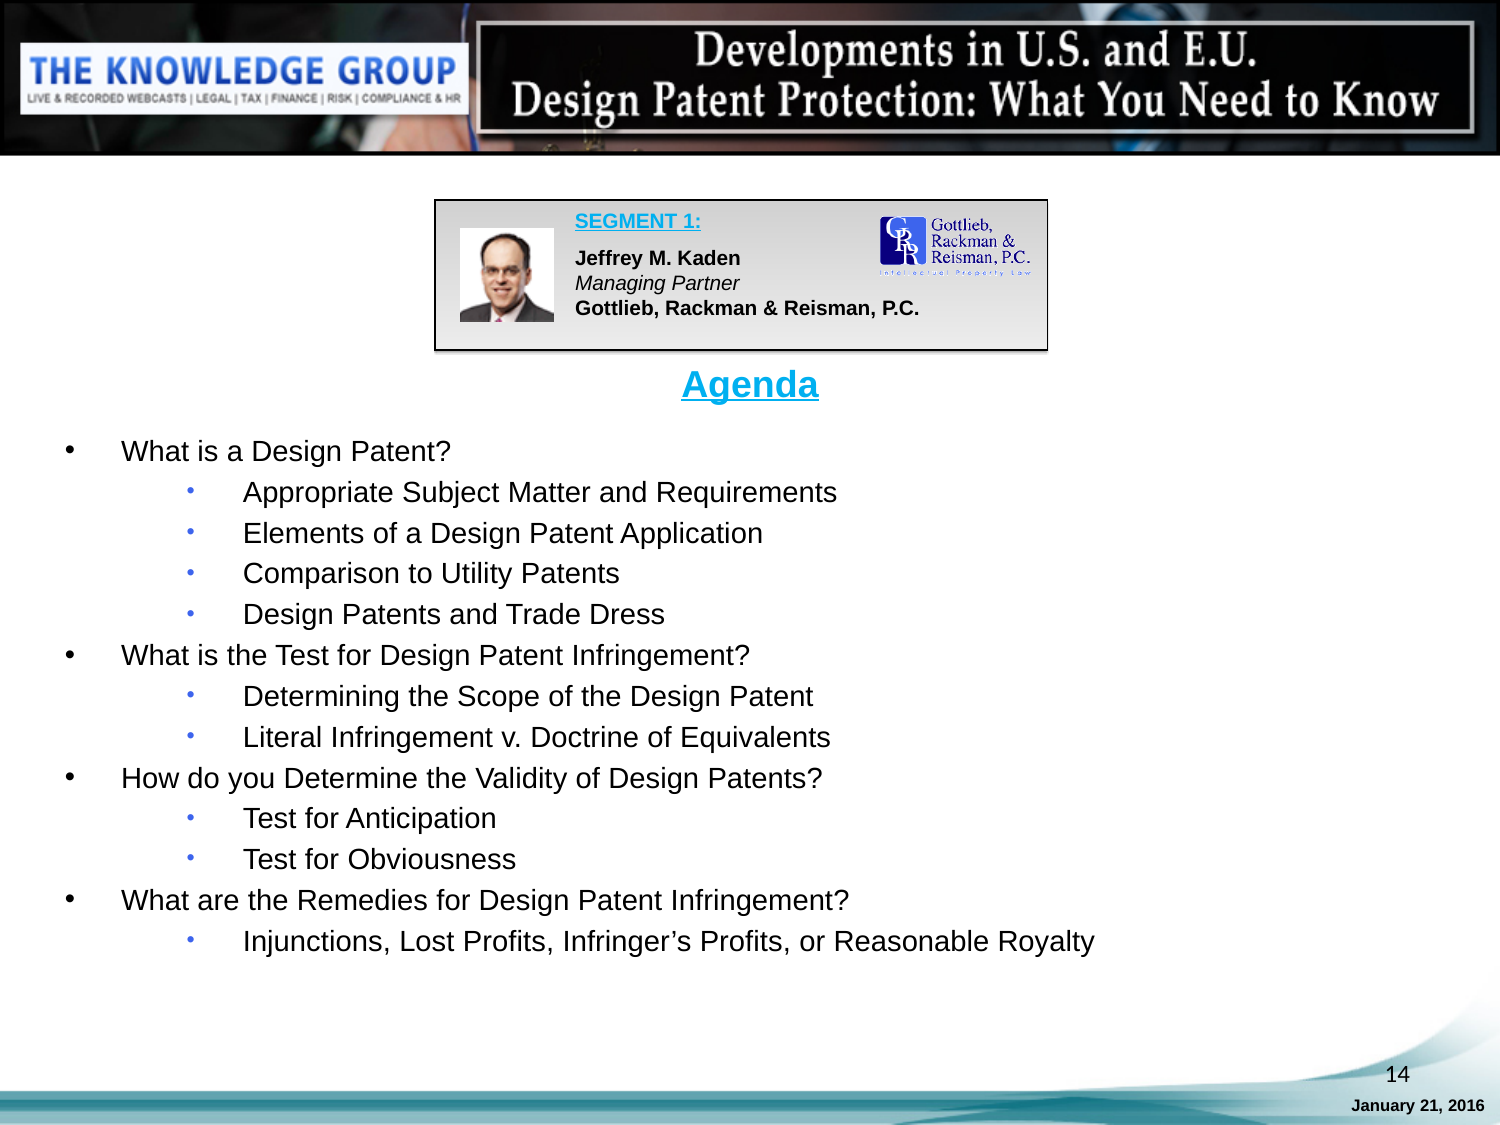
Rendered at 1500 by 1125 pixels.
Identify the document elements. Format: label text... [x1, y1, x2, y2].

slide_number 14 [1074, 1042, 1425, 1103]
text_box What is a Design Patent? Appropriate Subject Matter and Requirements Elements of a Design Patent Application Comparison to Utility Patents Design Patents and Trade Dress What is the Test for Design Patent Infringement? Determining the Scope of the Design Patent Literal Infringement v. Doctrine of Equivalents How do you Determine the Validity of Design Patents? Test for Anticipation Test for Obviousness What are the Remedies for Design Patent Infringement? Injunctions, Lost Profits, Infringer’s Profits, or Reasonable Royalty [50, 425, 1450, 1006]
picture [0, 412, 1500, 1125]
text_box Agenda [0, 352, 1500, 412]
text_box January 21, 2016 [1100, 1087, 1500, 1123]
picture [0, 0, 1500, 352]
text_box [434, 199, 1048, 351]
